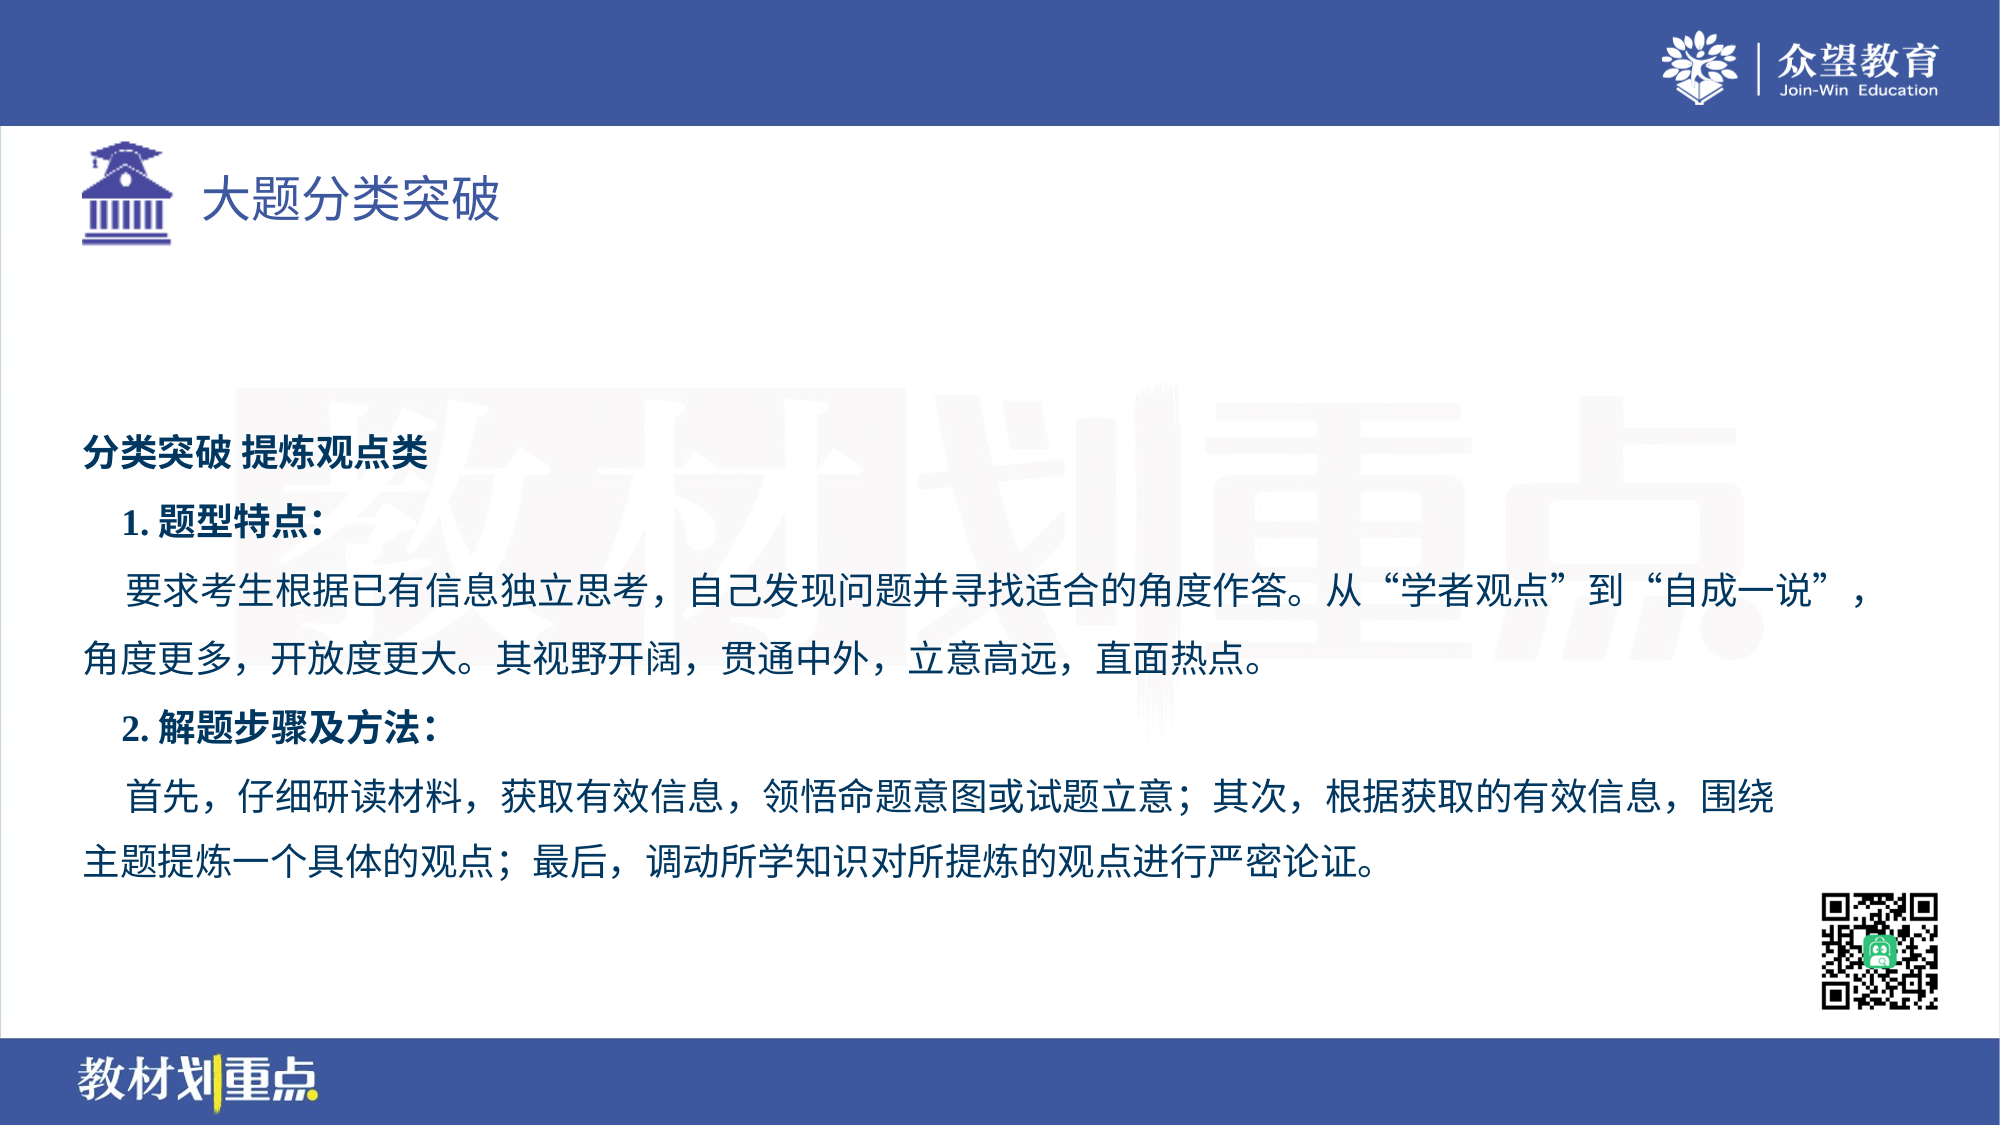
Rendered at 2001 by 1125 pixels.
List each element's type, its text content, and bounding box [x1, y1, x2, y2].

picture [0, 0, 2000, 1125]
text_box 分类突破 提炼观点类 1.题型特点： 要求考生根据已有信息独立思考，自己发现问题并寻找适合的角度作答。从“学者观点”到“自成一说”， 角度更多，开放度更大。其视野开阔，贯通中外，立意高远，直面热点。 2.解题步骤及方法： 首先，仔细研读材料，获取有效信息，领悟命题意图或试题立意；其次，根据获取的有效信息，围绕 主题提炼一个具体的观点；最后，调动所学知识对所提炼的观点进行严密论证。 [82, 405, 1817, 876]
